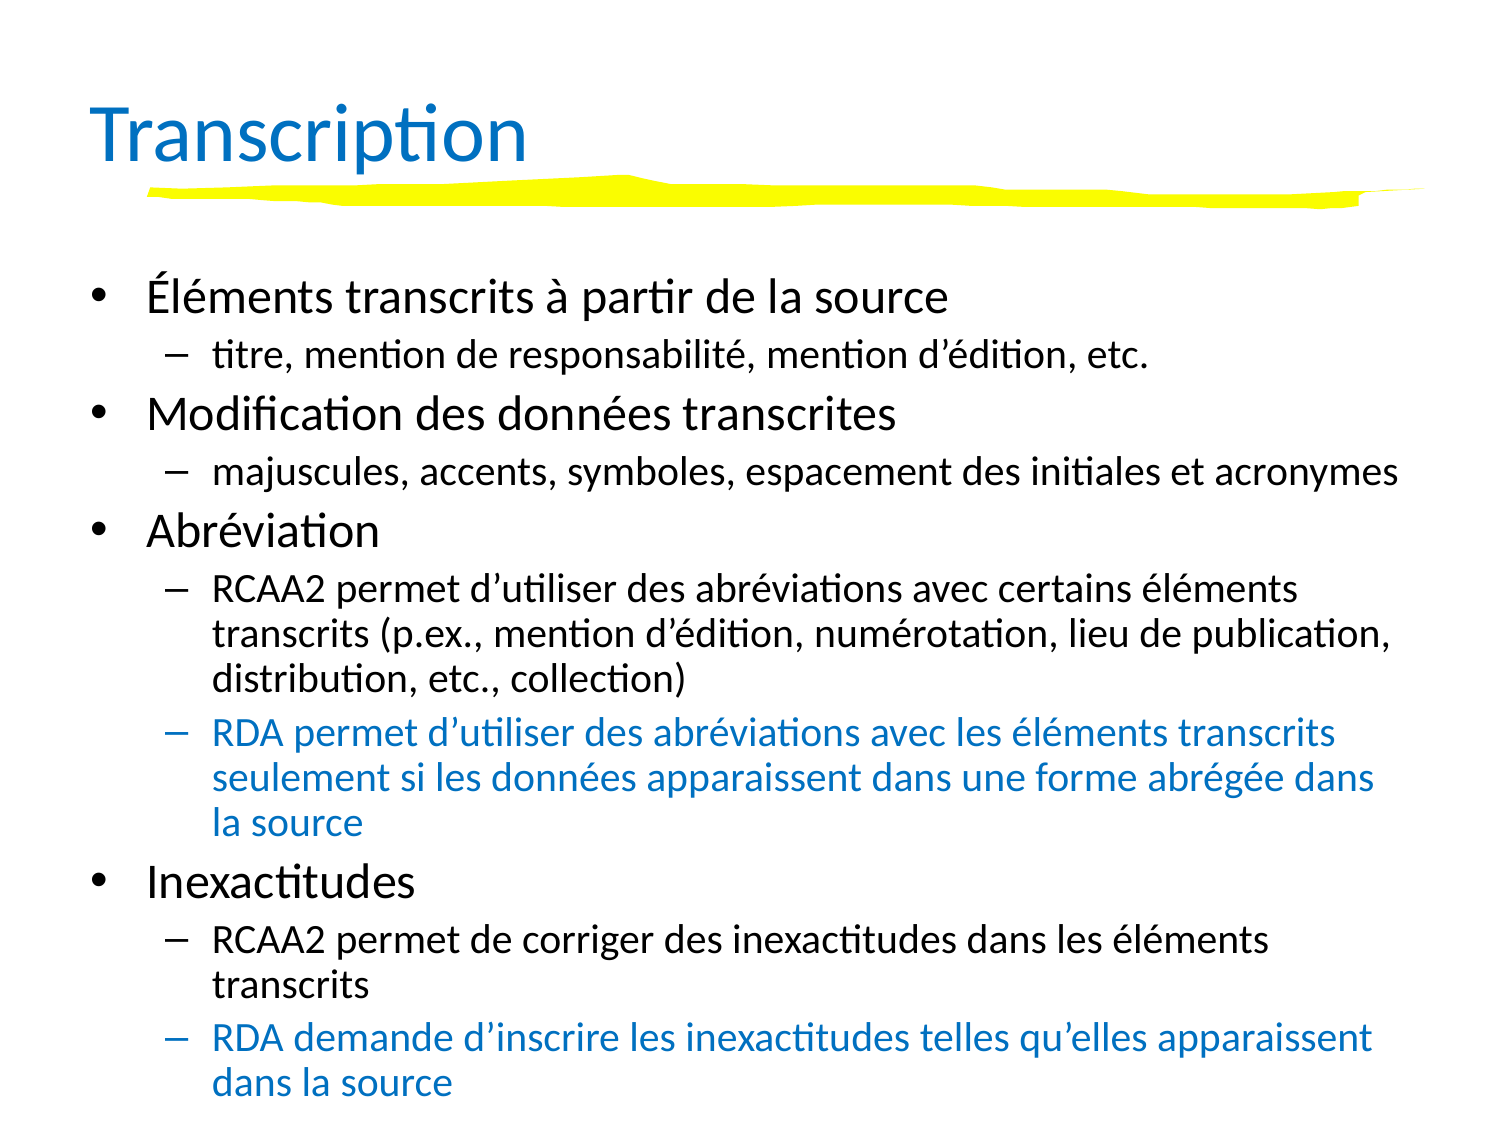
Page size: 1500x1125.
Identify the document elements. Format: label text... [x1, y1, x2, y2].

list Éléments transcrits à partir de la source titre, mention de responsabilité, mention d’édition, etc. Modification des données transcrites majuscules, accents, symboles, espacement des initiales et acronymes Abréviation RCAA2 permet d’utiliser des abréviations avec certains éléments transcrits (p.ex., mention d’édition, numérotation, lieu de publication, distribution, etc., collection) RDA permet d’utiliser des abréviations avec les éléments transcrits seulement si les données apparaissent dans une forme abrégée dans la source Inexactitudes RCAA2 permet de corriger des inexactitudes dans les éléments transcrits RDA demande d’inscrire les inexactitudes telles qu’elles apparaissent dans la source [74, 262, 1426, 1006]
text_box Transcription [74, 70, 1425, 200]
text_box [146, 174, 1425, 210]
